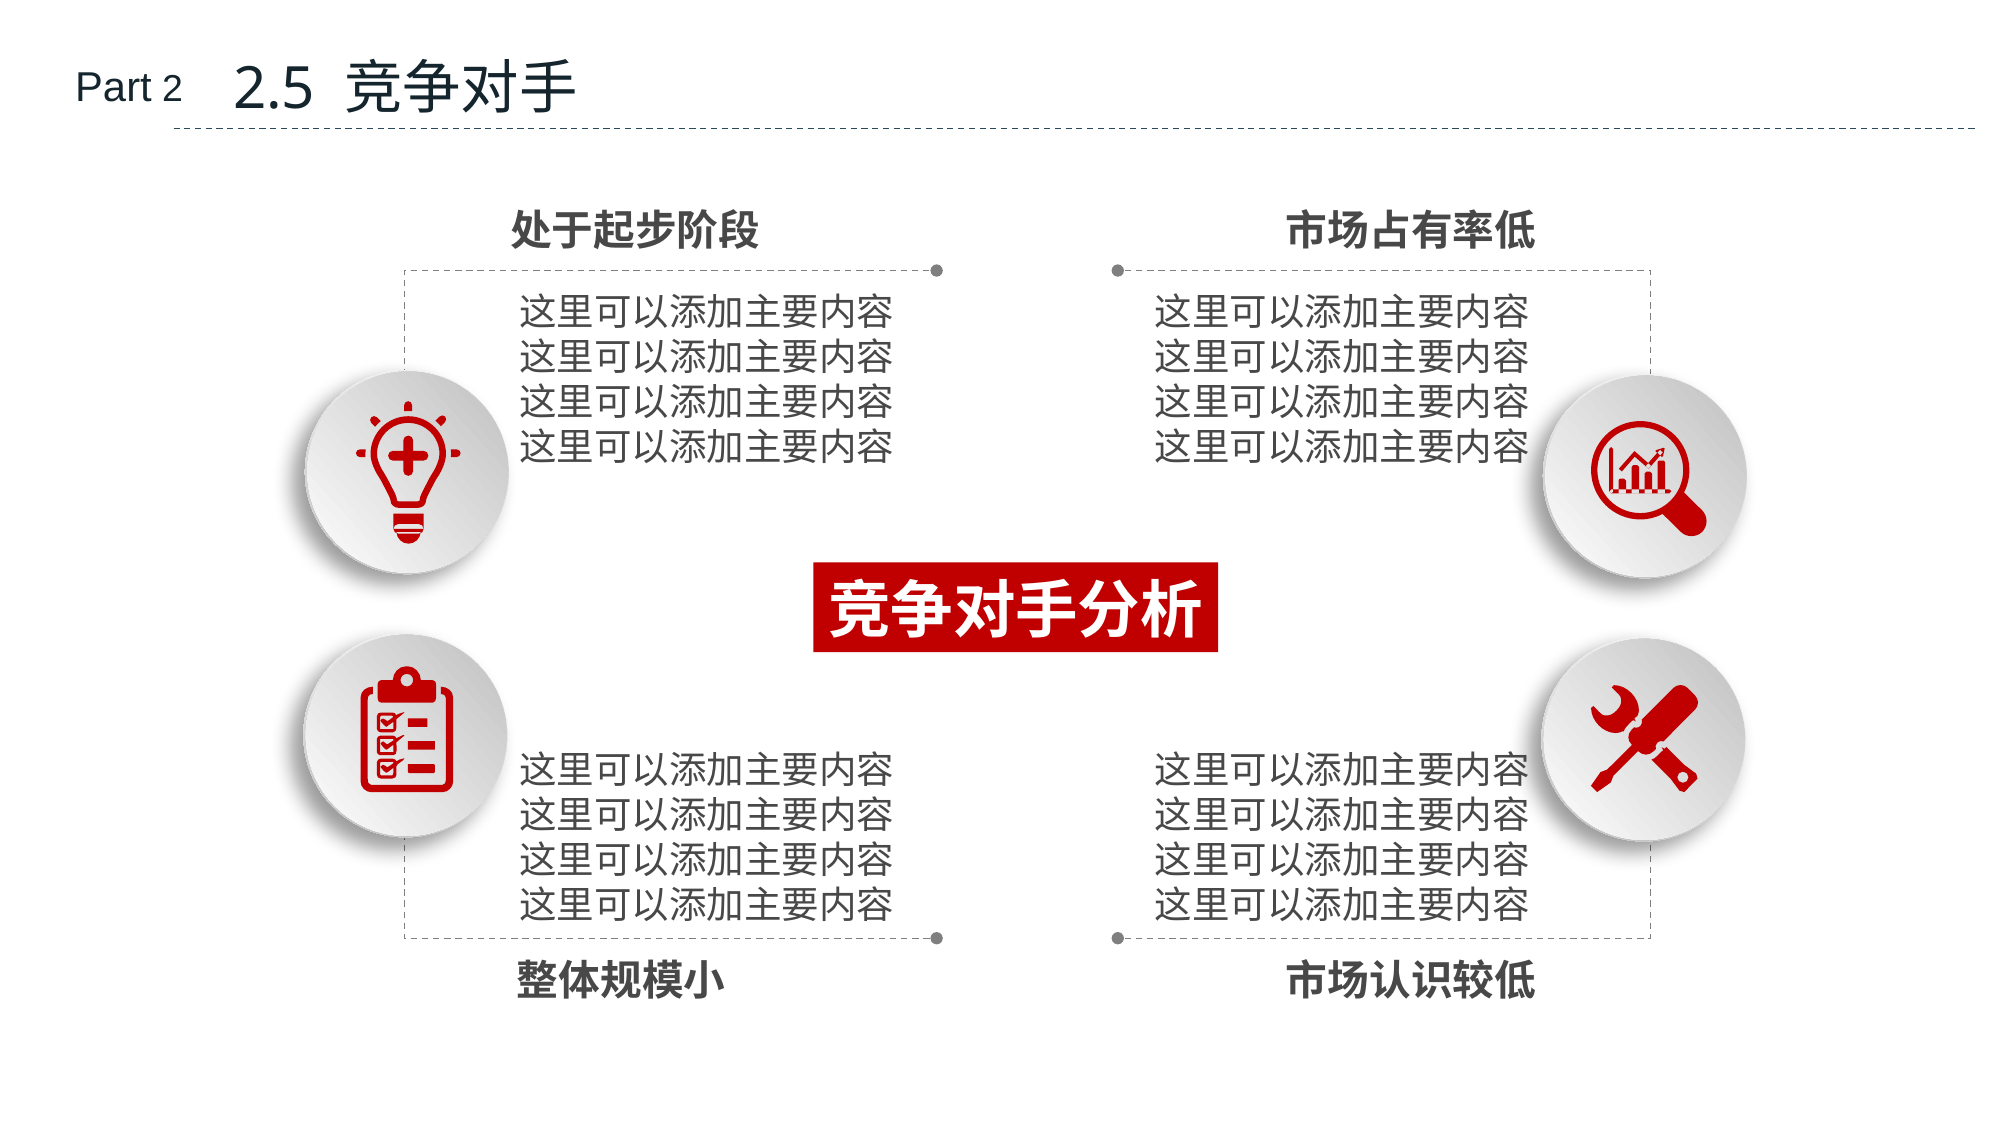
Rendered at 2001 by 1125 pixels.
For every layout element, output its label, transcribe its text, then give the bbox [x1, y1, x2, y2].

text_box [404, 264, 943, 368]
text_box 这里可以添加主要内容这里可以添加主要内容这里可以添加主要内容这里可以添加主要内容 [504, 738, 930, 933]
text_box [303, 632, 508, 838]
text_box 这里可以添加主要内容这里可以添加主要内容这里可以添加主要内容这里可以添加主要内容 [504, 280, 930, 476]
text_box 2.5 竞争对手 [218, 42, 1046, 127]
text_box 市场认识较低 [1271, 946, 1632, 1012]
text_box 整体规模小 [451, 946, 741, 1012]
text_box 这里可以添加主要内容这里可以添加主要内容这里可以添加主要内容这里可以添加主要内容 [1118, 280, 1545, 476]
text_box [304, 369, 509, 575]
text_box 竞争对手分析 [813, 562, 1219, 653]
text_box [404, 846, 943, 945]
text_box 处于起步阶段 [362, 196, 776, 262]
text_box [1111, 264, 1651, 372]
text_box 市场占有率低 [1271, 196, 1632, 262]
text_box Part 2 [22, 52, 198, 118]
text_box 这里可以添加主要内容这里可以添加主要内容这里可以添加主要内容这里可以添加主要内容 [1118, 738, 1545, 933]
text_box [1542, 373, 1747, 579]
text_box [1541, 637, 1746, 842]
text_box [1111, 850, 1651, 945]
